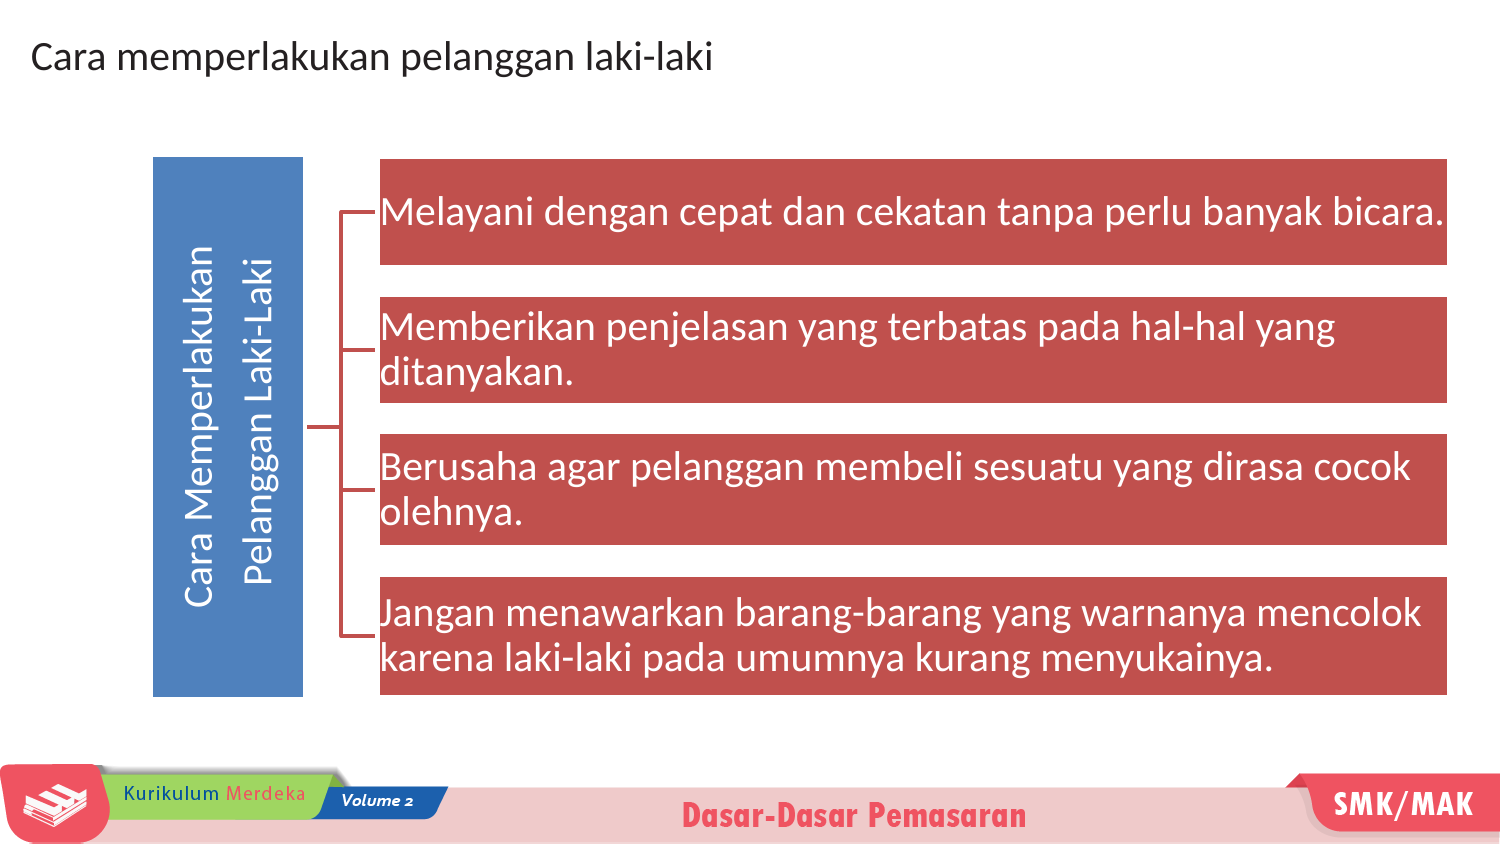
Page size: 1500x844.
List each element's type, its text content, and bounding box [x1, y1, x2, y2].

text_box Cara memperlakukan pelanggan laki-laki [16, 21, 730, 87]
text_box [149, 76, 1451, 778]
picture [0, 764, 1500, 844]
